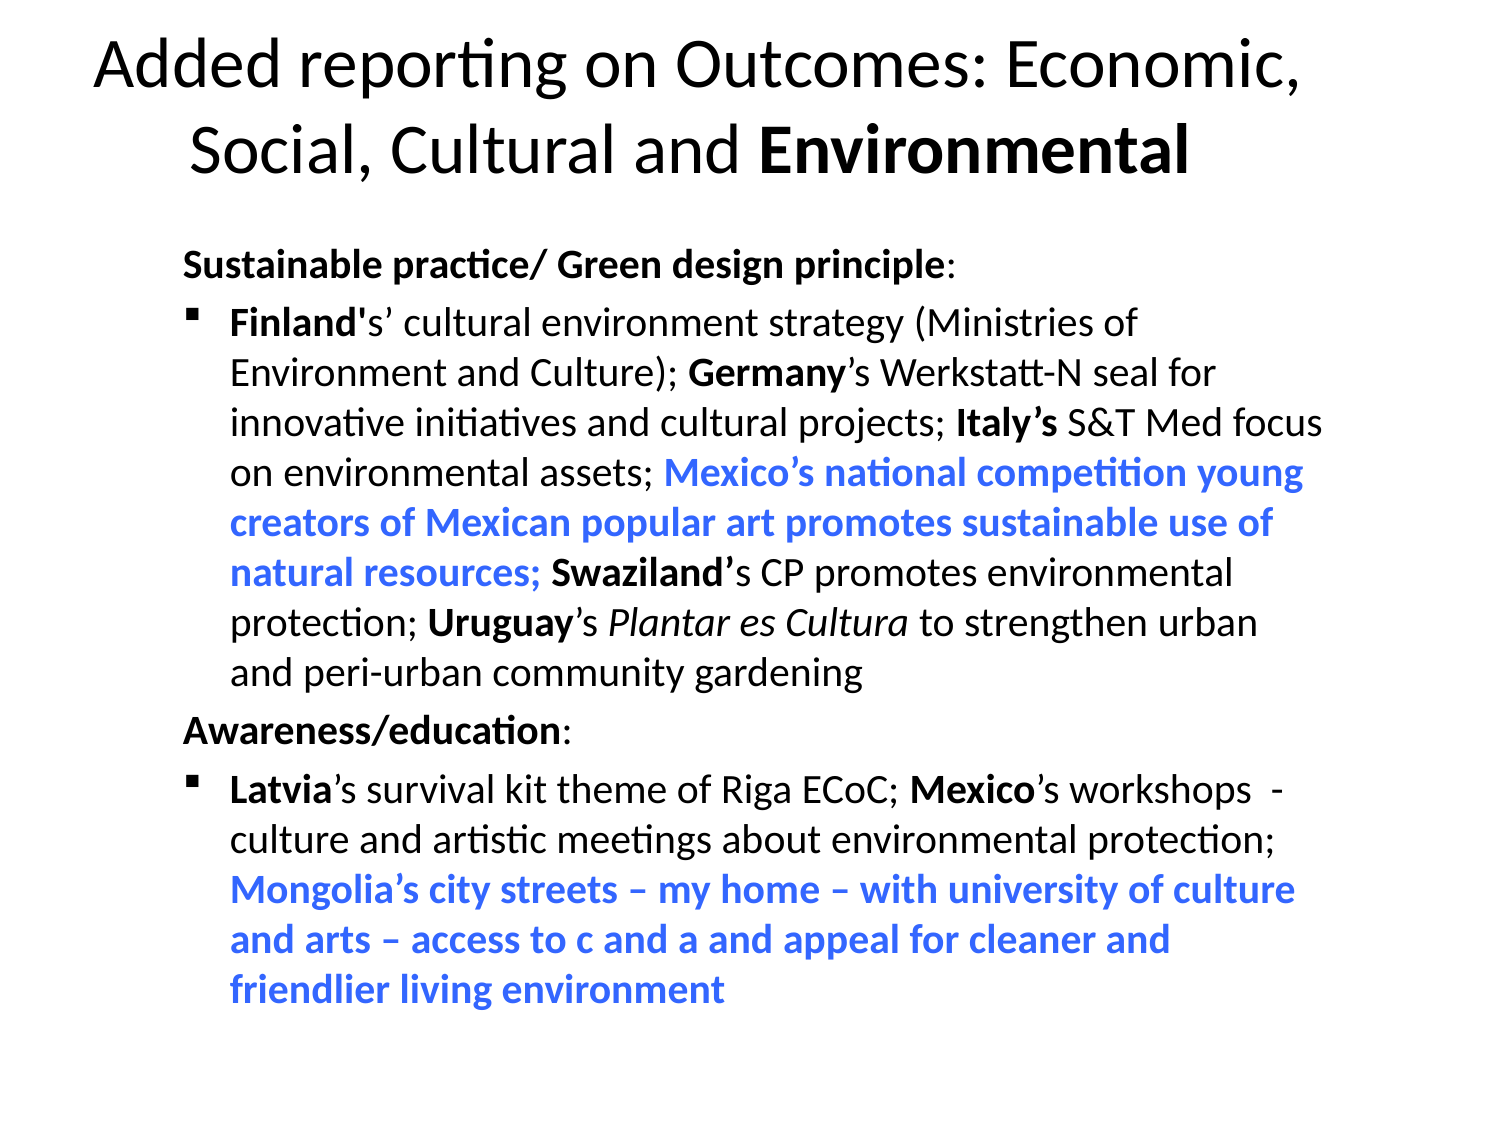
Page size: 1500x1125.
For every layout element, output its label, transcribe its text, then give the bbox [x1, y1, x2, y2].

title Added reporting on Outcomes: Economic, Social, Cultural and Environmental [20, 8, 1377, 196]
list Sustainable practice/ Green design principle: Finland's’ cultural environment strategy (Ministries of Environment and Culture); Germany’s Werkstatt-N seal for innovative initiatives and cultural projects; Italy’s S&T Med focus on environmental assets; Mexico’s national competition young creators of Mexican popular art promotes sustainable use of natural resources; Swaziland’s CP promotes environmental protection; Uruguay’s Plantar es Cultura to strengthen urban and peri-urban community gardening Awareness/education: Latvia’s survival kit theme of Riga ECoC; Mexico’s workshops -culture and artistic meetings about environmental protection; Mongolia’s city streets – my home – with university of culture and arts – access to c and a and appeal for cleaner and friendlier living environment [92, 228, 1343, 1033]
